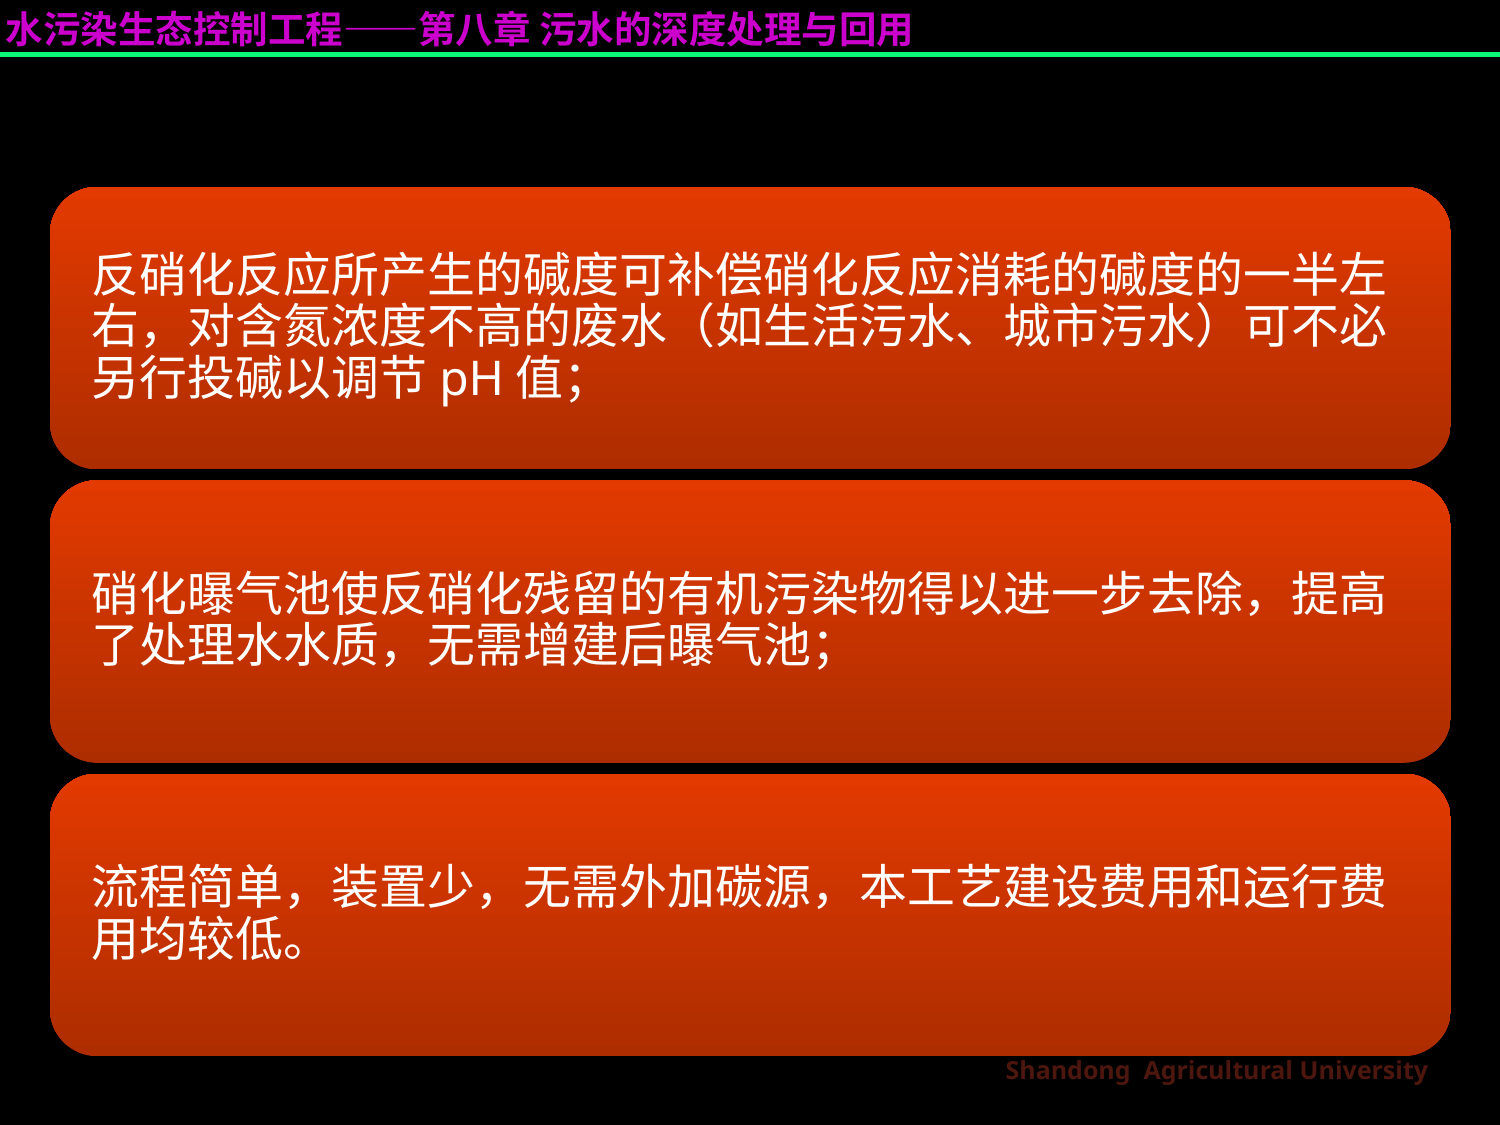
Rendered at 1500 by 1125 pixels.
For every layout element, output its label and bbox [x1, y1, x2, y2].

list [49, 184, 1452, 1059]
